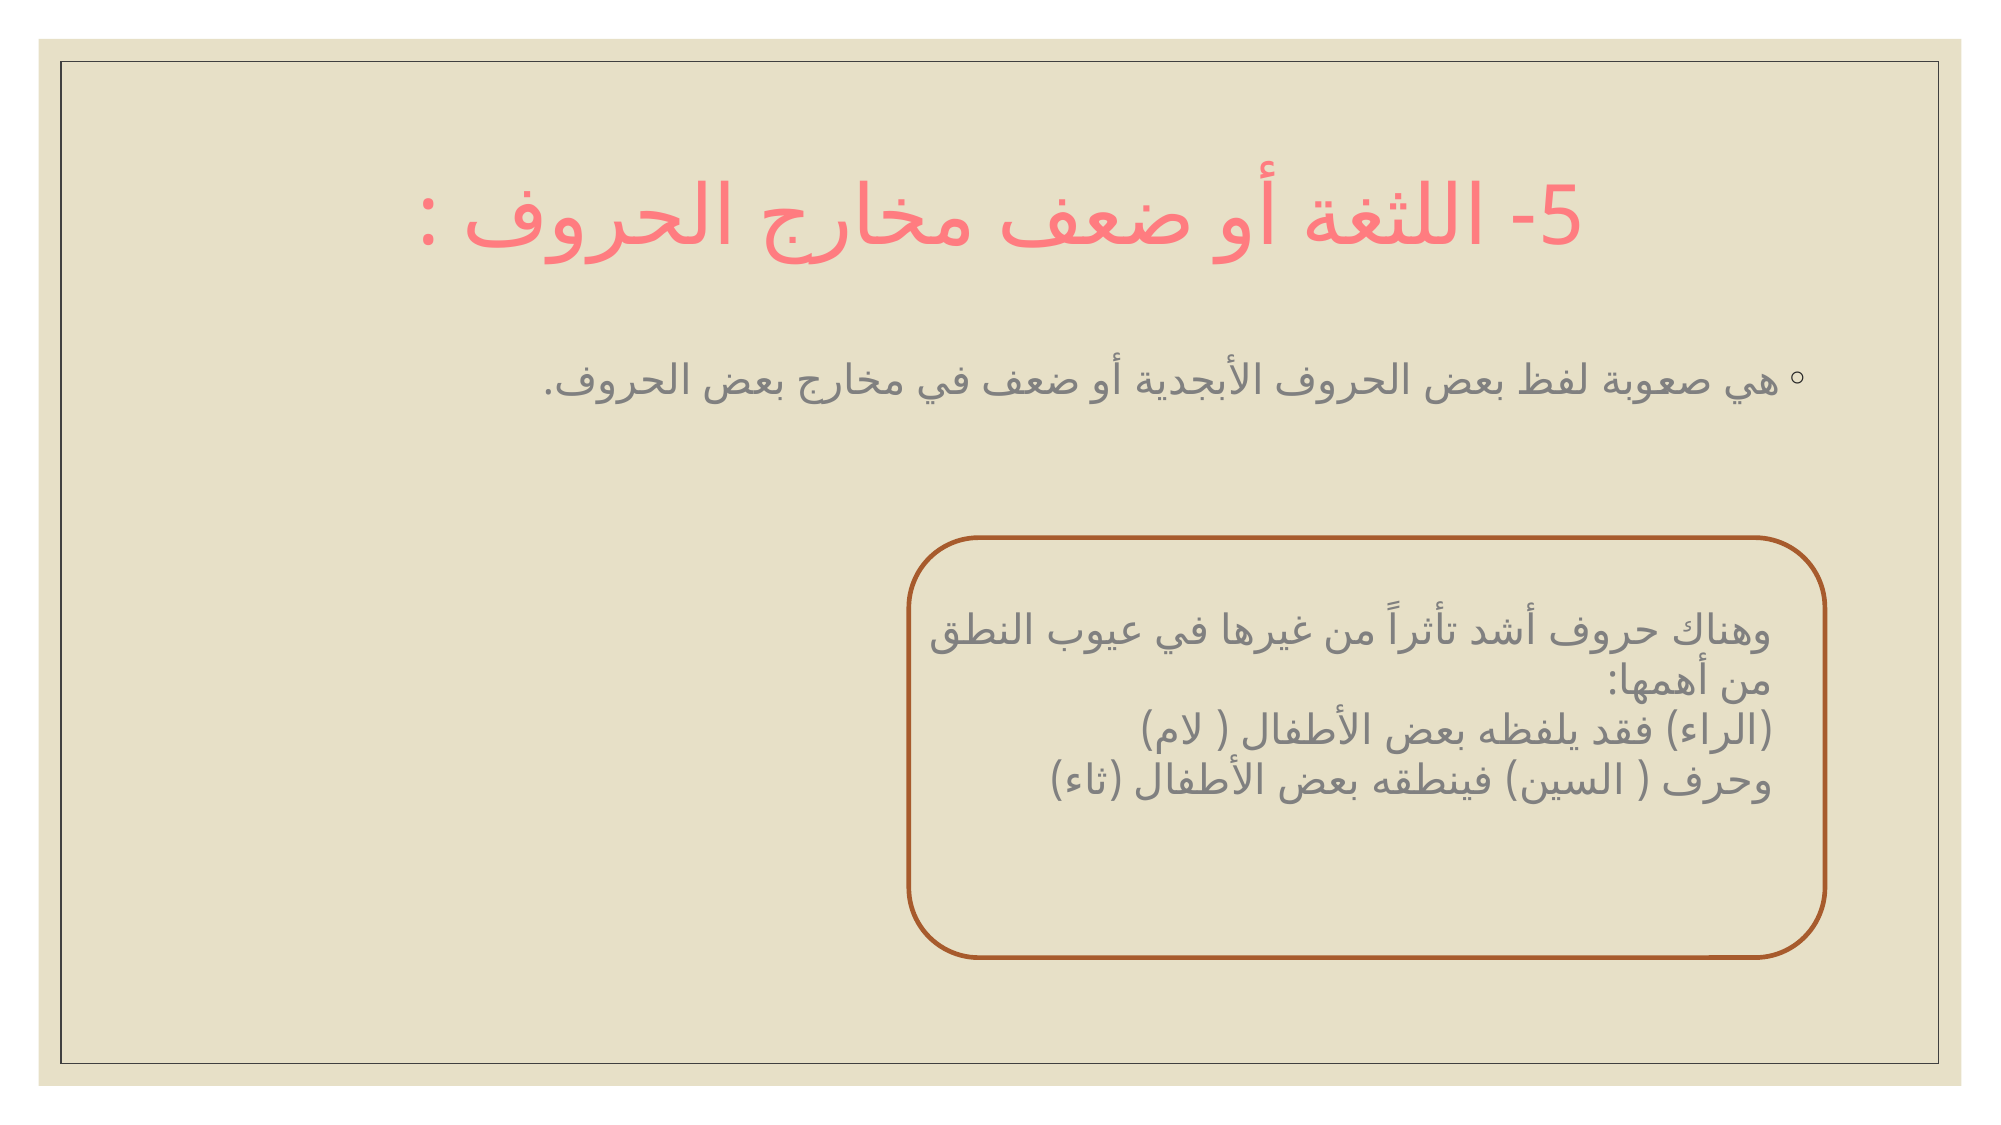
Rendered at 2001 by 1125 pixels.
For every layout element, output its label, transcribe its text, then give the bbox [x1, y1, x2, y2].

title 5- اللثغة أو ضعف مخارج الحروف : [174, 105, 1825, 331]
text_box [907, 536, 1827, 959]
text_box وهناك حروف أشد تأثراً من غيرها في عيوب النطق من أهمها: (الراء) فقد يلفظه بعض الأطفال ( لام) وحرف ( السين) فينطقه بعض الأطفال (ثاء) [908, 595, 1788, 810]
list هي صعوبة لفظ بعض الحروف الأبجدية أو ضعف في مخارج بعض الحروف. [174, 345, 1825, 446]
